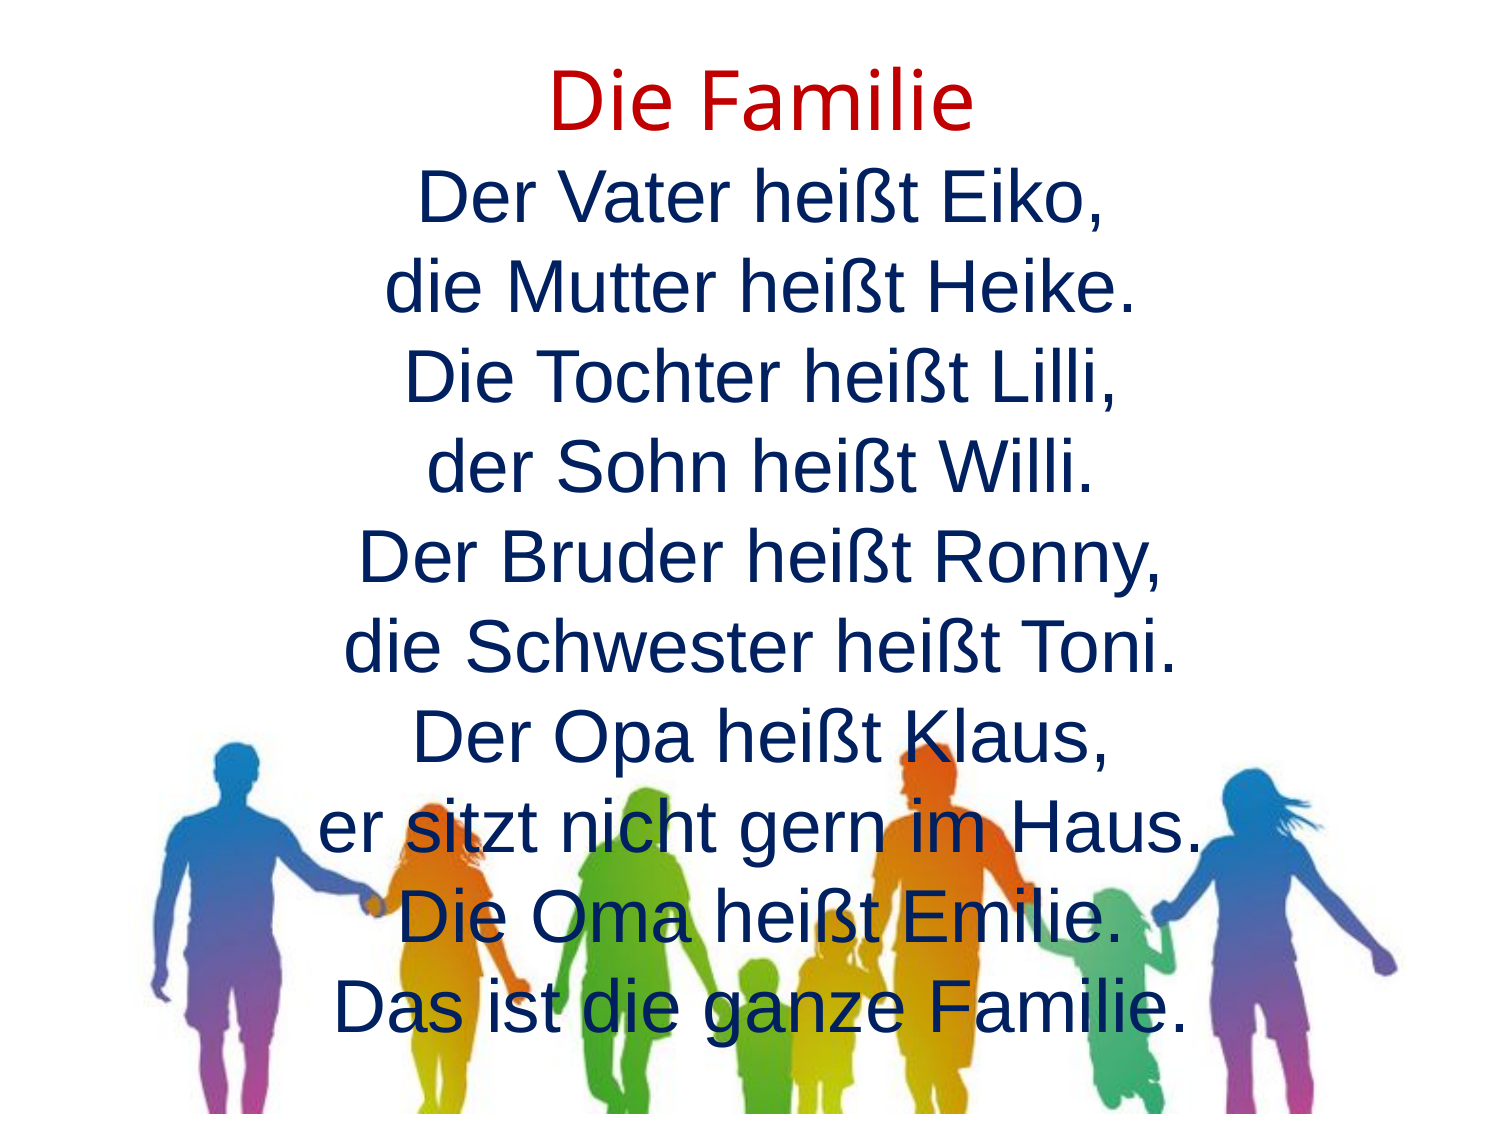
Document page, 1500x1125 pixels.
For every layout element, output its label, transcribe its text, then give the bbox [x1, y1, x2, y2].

picture [7, 581, 1489, 1114]
text_box Die Familie Der Vater heißt Eiko, die Mutter heißt Heike. Die Tochter heißt Lilli, der Sohn heißt Willi. Der Bruder heißt Ronny, die Schwester heißt Toni. Der Opa heißt Klaus, er sitzt nicht gern im Haus. Die Oma heißt Emilie. Das ist die ganze Familie. [70, 40, 1454, 580]
